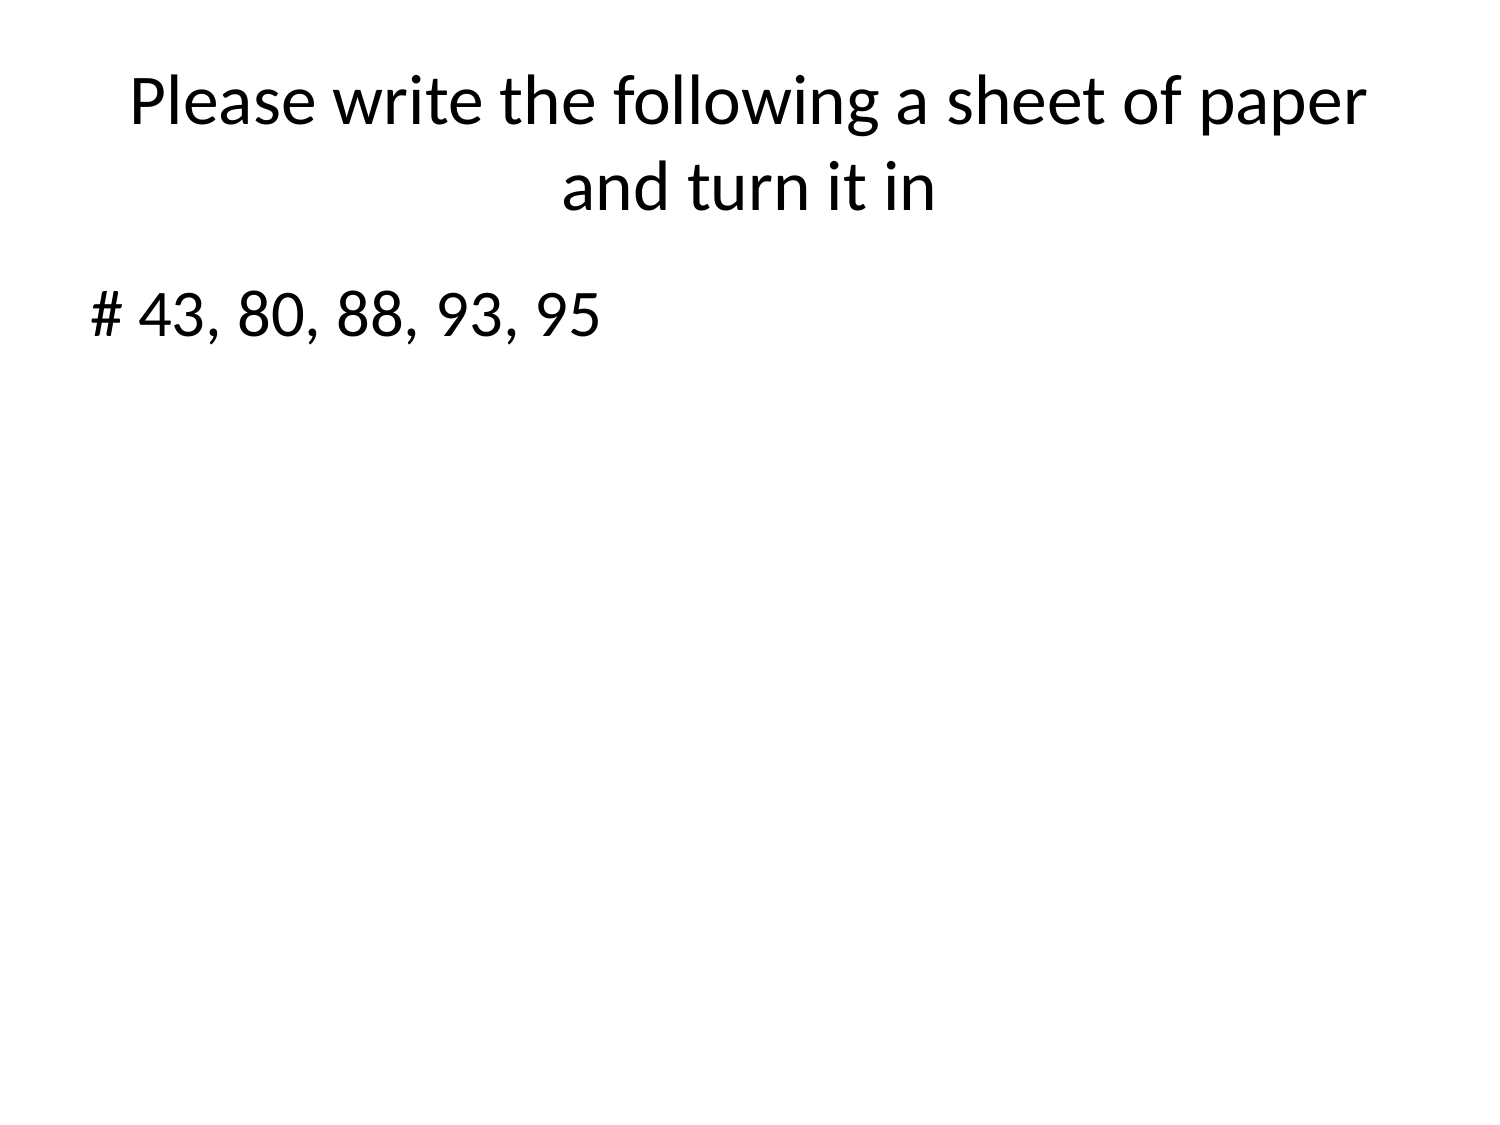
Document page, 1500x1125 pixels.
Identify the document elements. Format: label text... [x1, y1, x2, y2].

title Please write the following a sheet of paper and turn it in [75, 45, 1425, 233]
list # 43, 80, 88, 93, 95 [75, 262, 1425, 1005]
